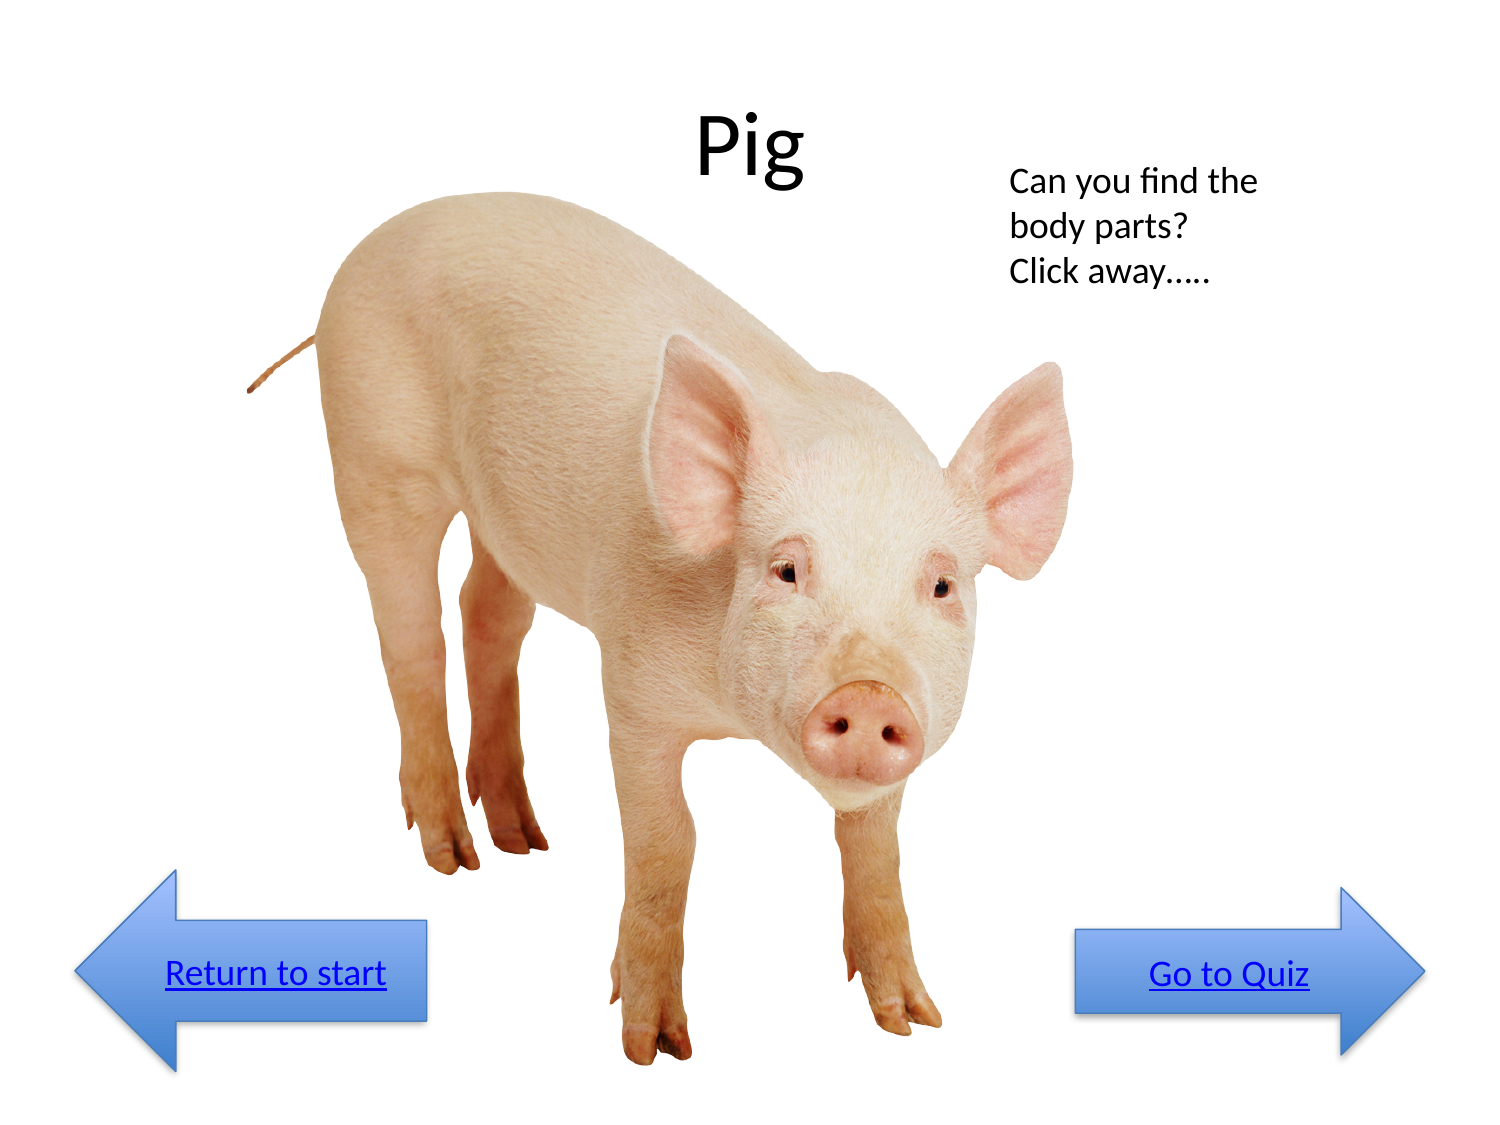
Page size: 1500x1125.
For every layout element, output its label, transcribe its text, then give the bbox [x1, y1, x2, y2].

text_box Can you find the body parts? Click away….. [994, 148, 1357, 299]
text_box Go to Quiz [1085, 886, 1426, 1056]
picture [240, 181, 1082, 1072]
text_box Return to start [74, 869, 235, 1073]
title Pig [75, 45, 1425, 233]
